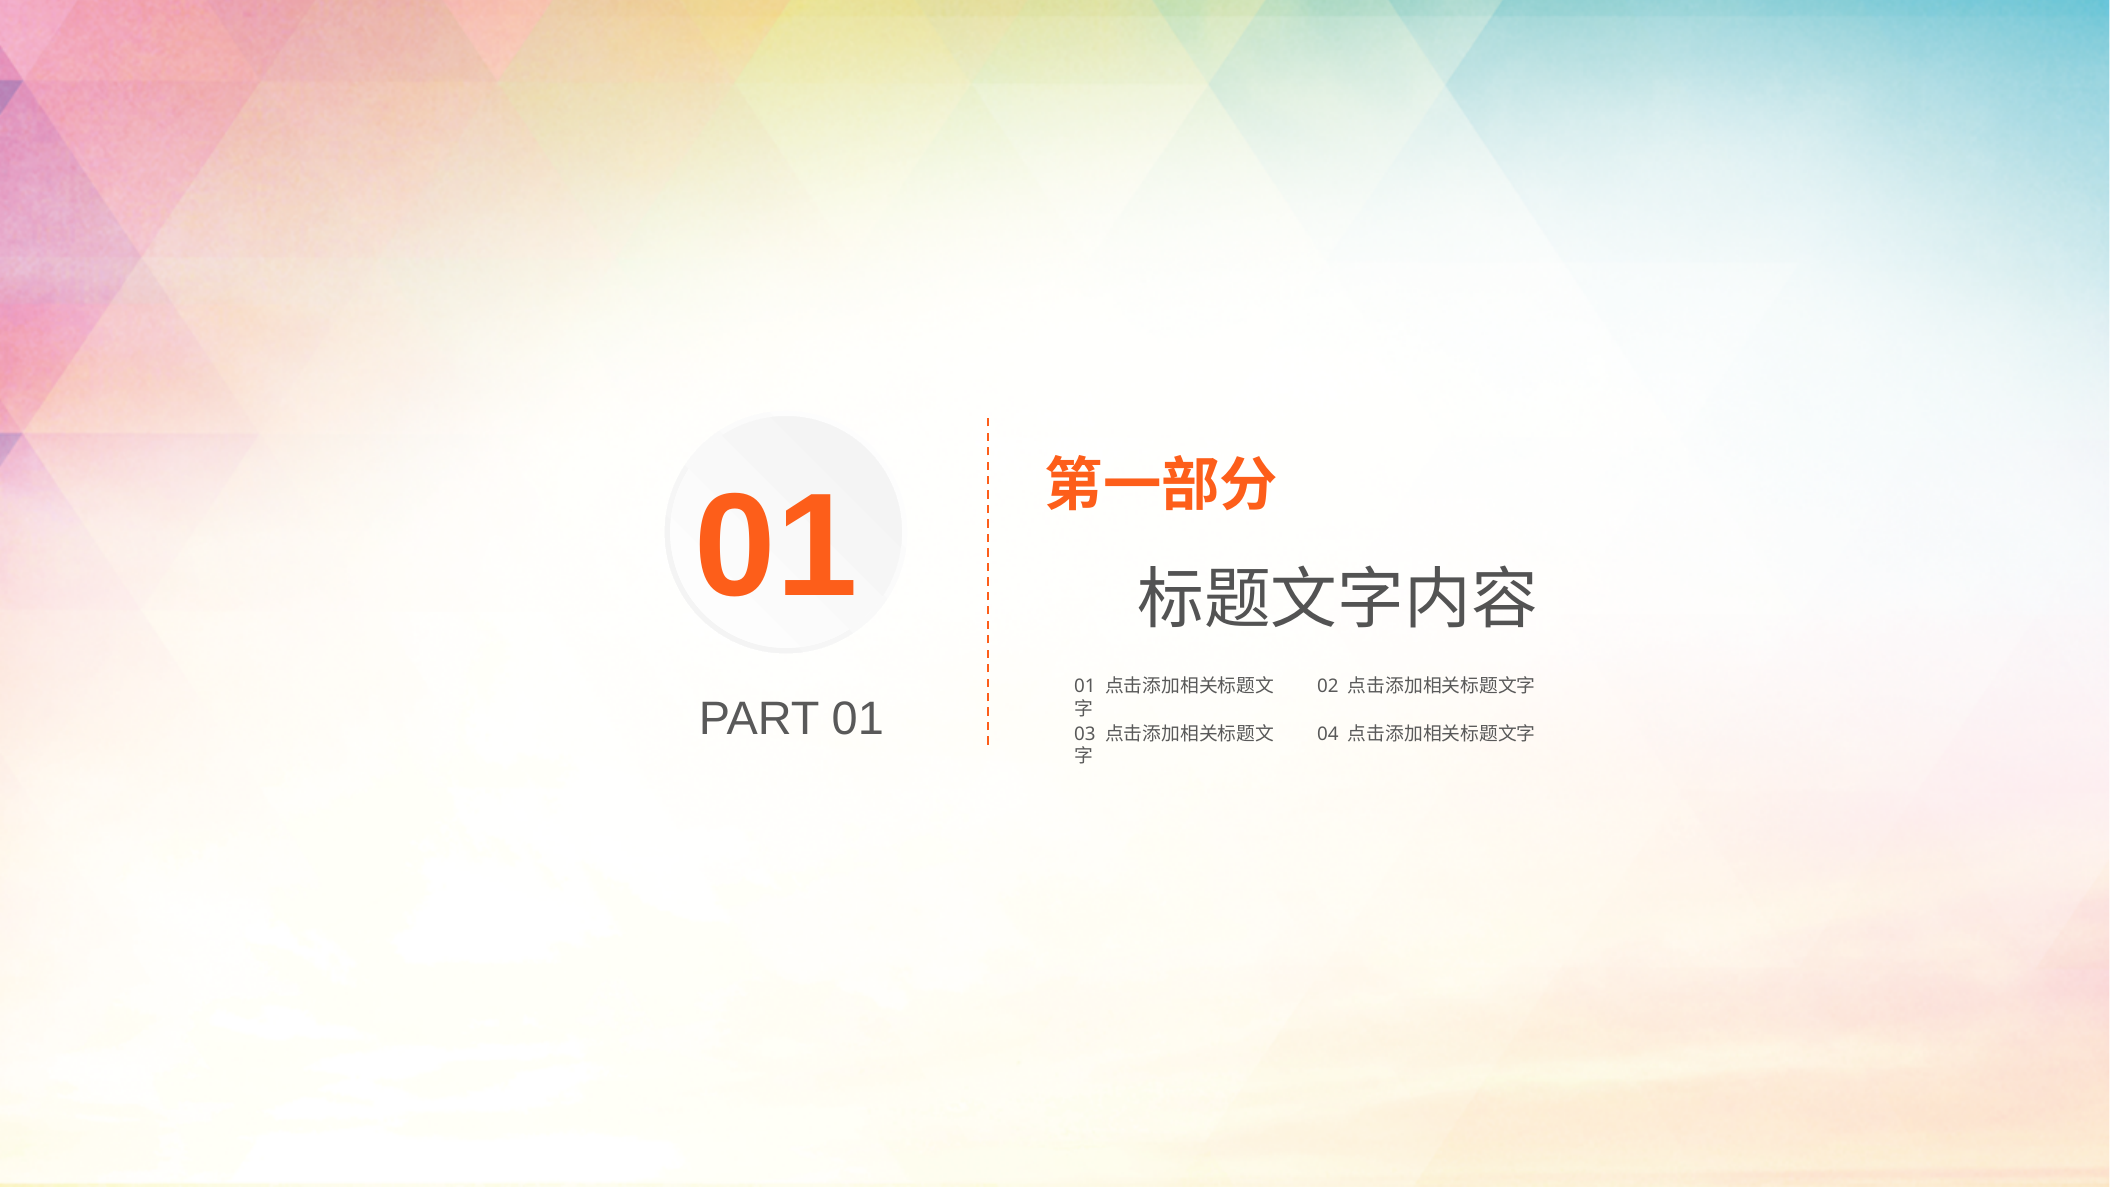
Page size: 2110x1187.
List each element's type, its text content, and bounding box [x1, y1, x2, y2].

text_box 03 点击添加相关标题文字 [1060, 714, 1306, 774]
text_box 第一部分 标题文字内容 [1011, 439, 1568, 651]
text_box 01 点击添加相关标题文字 [1060, 666, 1306, 714]
text_box 04 点击添加相关标题文字 [1303, 714, 1560, 751]
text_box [664, 410, 908, 654]
picture [0, 0, 2110, 1187]
text_box PART 01 [698, 687, 908, 745]
text_box 02 点击添加相关标题文字 [1303, 666, 1560, 704]
